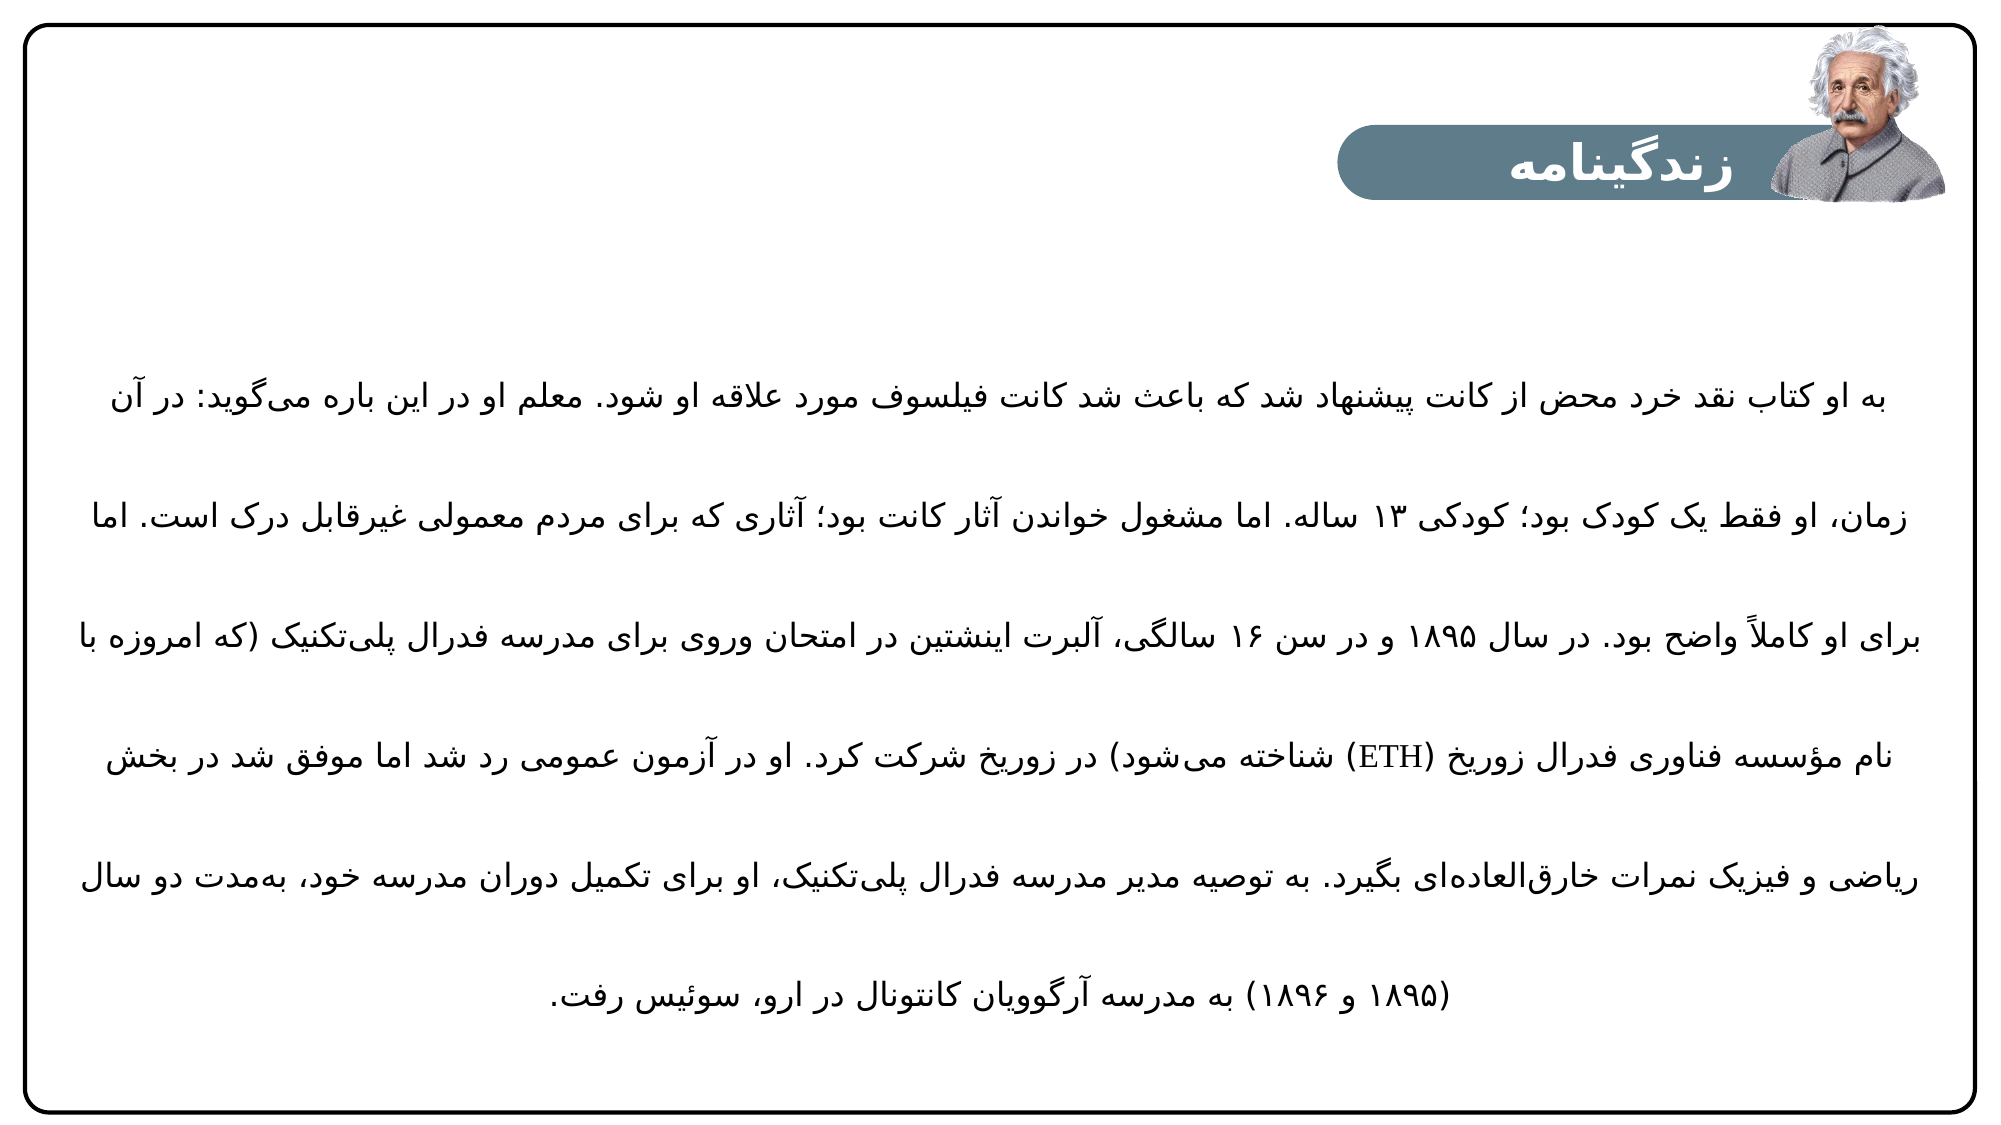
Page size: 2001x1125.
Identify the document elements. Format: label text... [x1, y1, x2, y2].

text_box زندگینامه [1437, 123, 1750, 200]
list به او کتاب نقد خرد محض از کانت پیشنهاد شد که باعث شد کانت فیلسوف مورد علاقه او شود. معلم او در این باره می‌گوید: در آن زمان، او فقط یک کودک بود؛ کودکی ۱۳ ساله. اما مشغول خواندن آثار کانت بود؛ آثاری که برای مردم معمولی غیرقابل درک است. اما برای او کاملاً واضح بود. در سال ۱۸۹۵ و در سن ۱۶ سالگی، آلبرت اینشتین در امتحان وروی برای مدرسه فدرال پلی‌تکنیک (که امروزه با نام مؤسسه فناوری فدرال زوریخ (ETH) شناخته می‌شود) در زوریخ شرکت کرد. او در آزمون عمومی رد شد اما موفق شد در بخش ریاضی و فیزیک نمرات خارق‌العاده‌ای بگیرد. به توصیه مدیر مدرسه فدرال پلی‌تکنیک، او برای تکمیل دوران مدرسه خود، به‌مدت دو سال (۱۸۹۵ و ۱۸۹۶) به مدرسه آرگوویان کانتونال در ارو، سوئیس رفت. [56, 287, 1944, 1063]
picture [1761, 14, 1954, 213]
